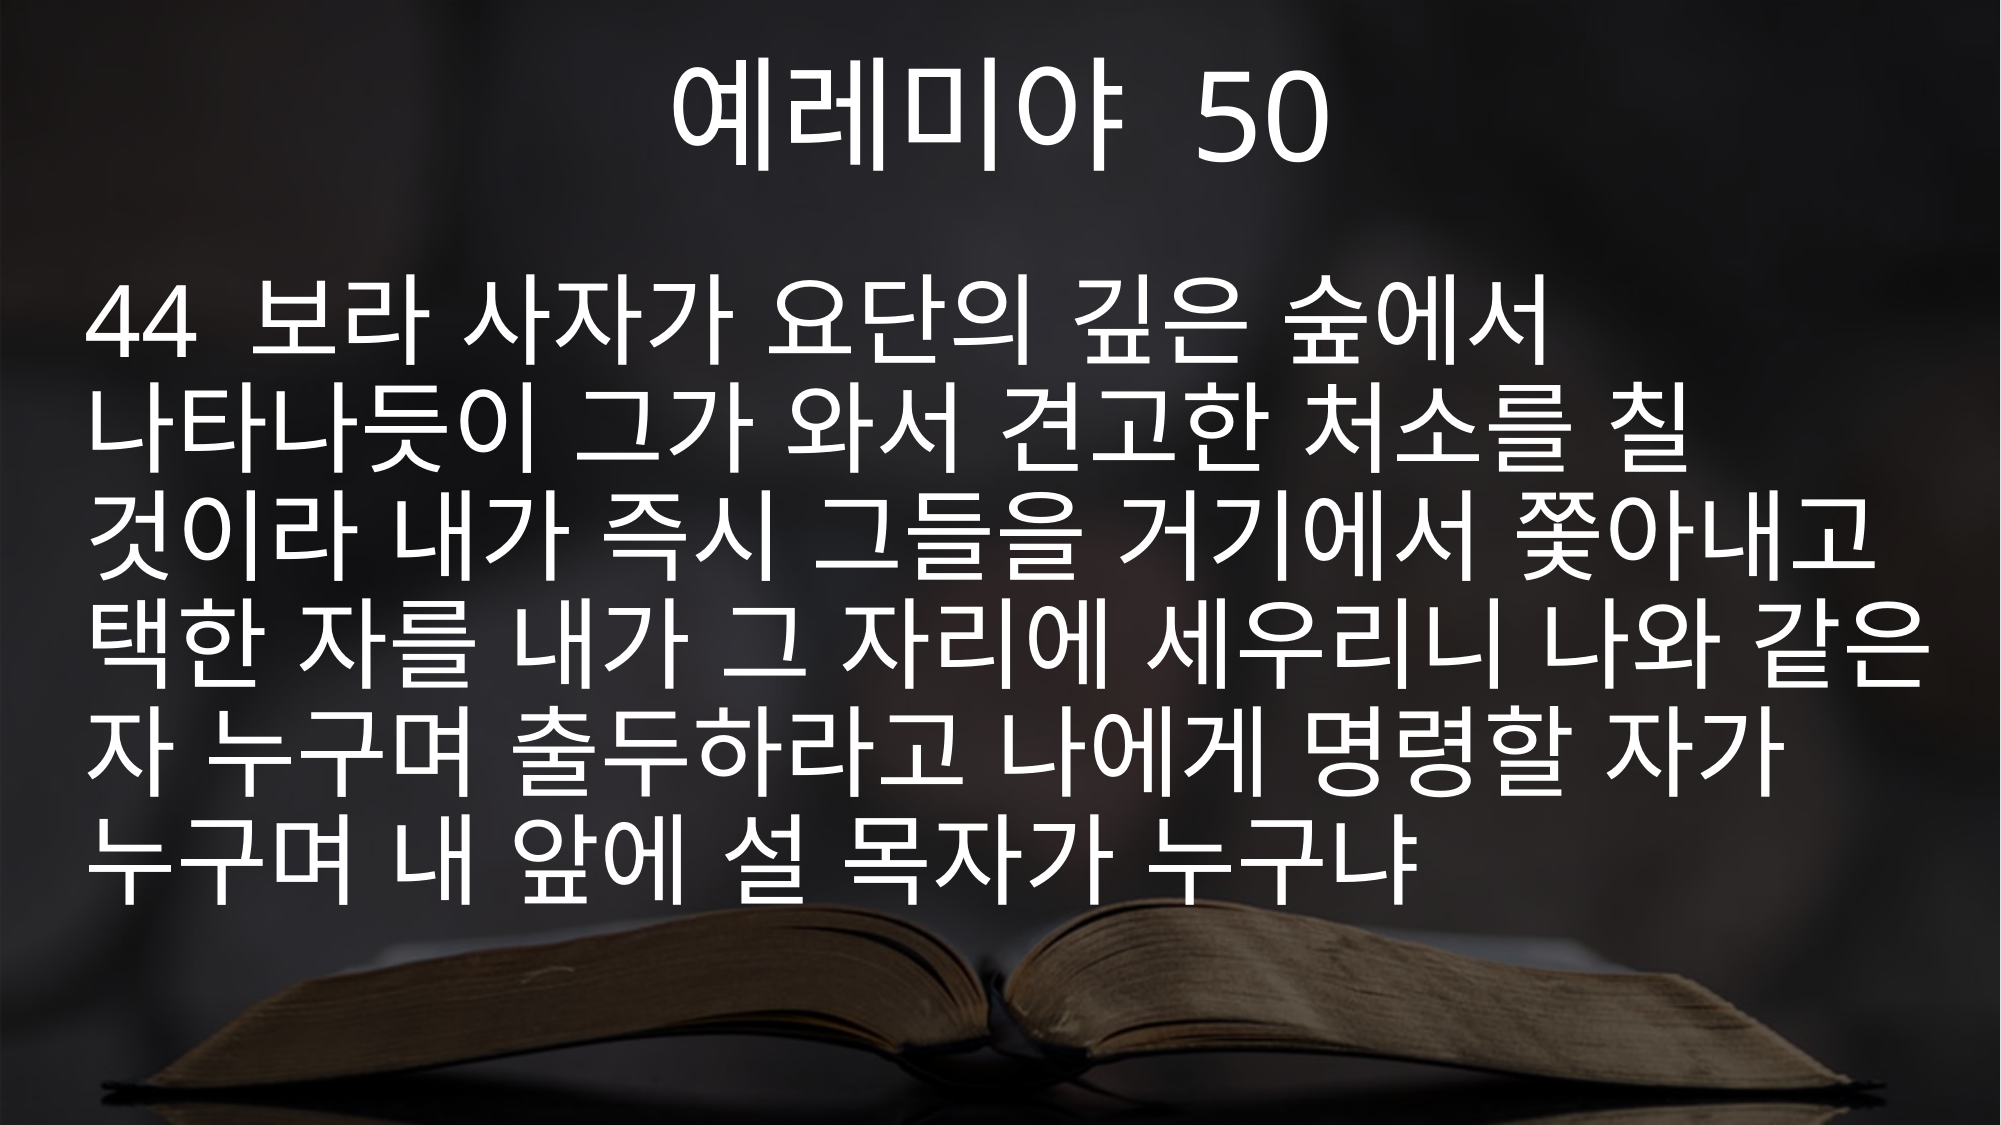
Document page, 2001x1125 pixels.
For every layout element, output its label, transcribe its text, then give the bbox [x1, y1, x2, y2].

footer 예레미야 50 [0, 32, 2000, 192]
list 44 보라 사자가 요단의 깊은 숲에서 나타나듯이 그가 와서 견고한 처소를 칠 것이라 내가 즉시 그들을 거기에서 쫓아내고 택한 자를 내가 그 자리에 세우리니 나와 같은 자 누구며 출두하라고 나에게 명령할 자가 누구며 내 앞에 설 목자가 누구냐 [69, 263, 1953, 423]
picture [0, 0, 2001, 1125]
